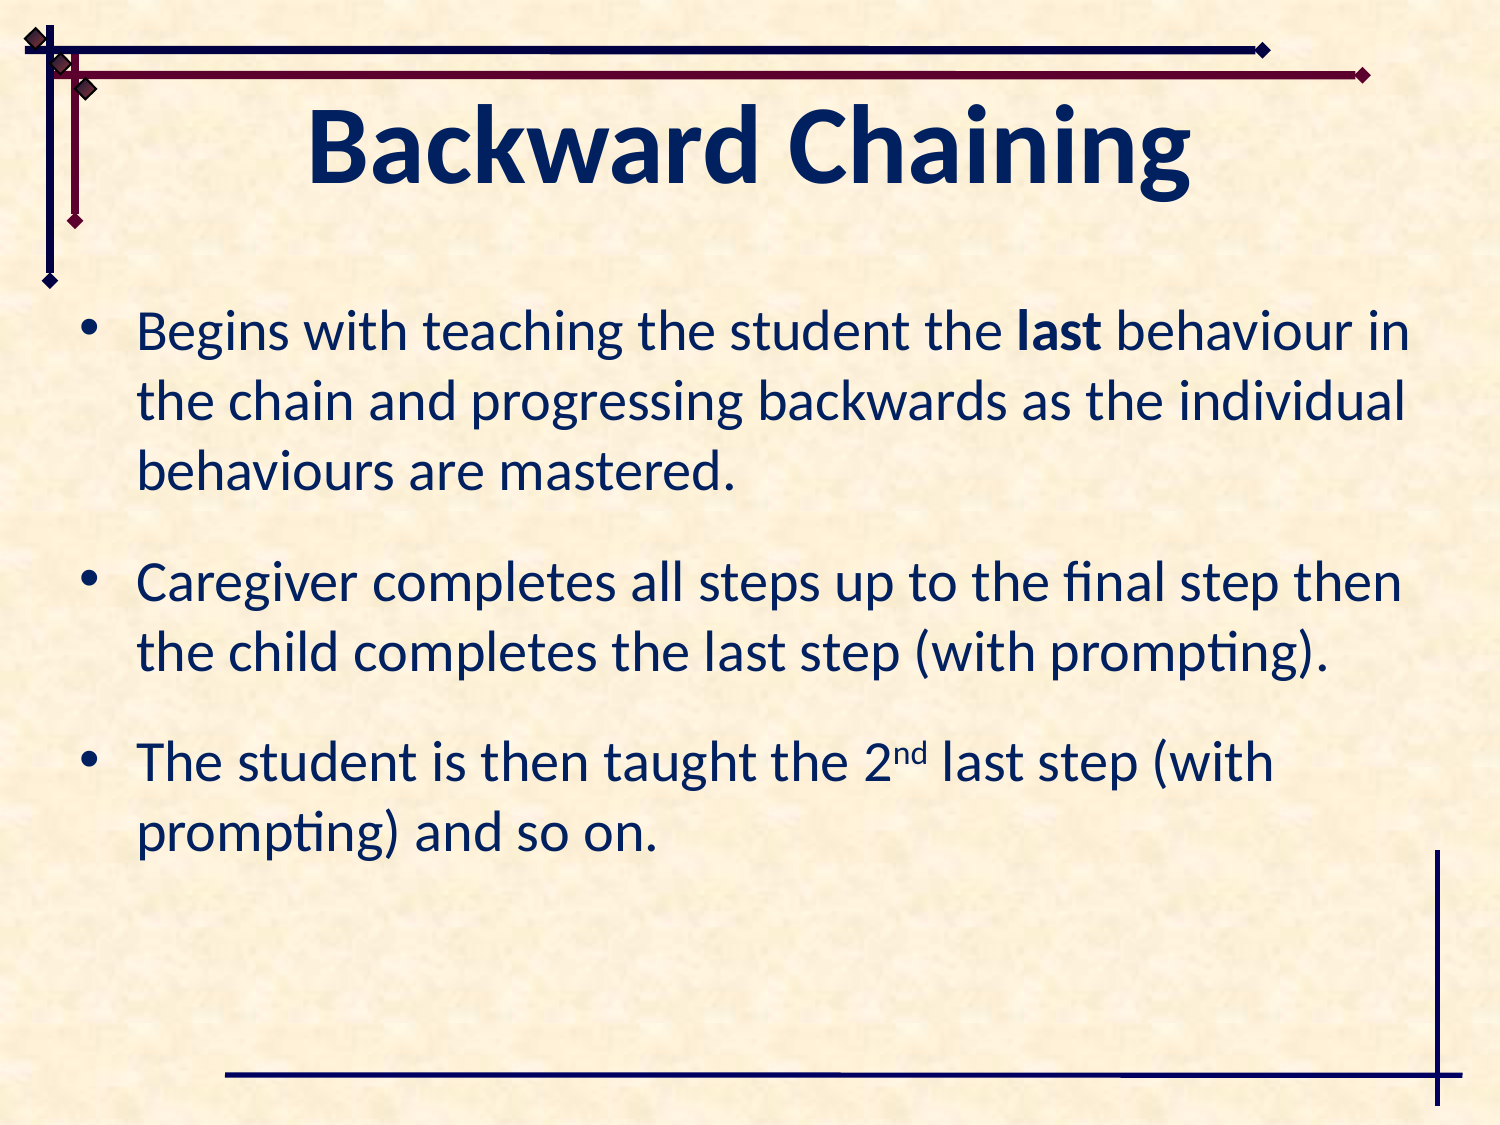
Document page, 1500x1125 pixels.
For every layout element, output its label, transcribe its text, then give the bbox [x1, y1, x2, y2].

title Backward Chaining [75, 45, 1425, 233]
picture [0, 0, 1500, 1125]
list Begins with teaching the student the last behaviour in the chain and progressing backwards as the individual behaviours are mastered. Caregiver completes all steps up to the final step then the child completes the last step (with prompting). The student is then taught the 2nd last step (with prompting) and so on. [64, 284, 1463, 976]
